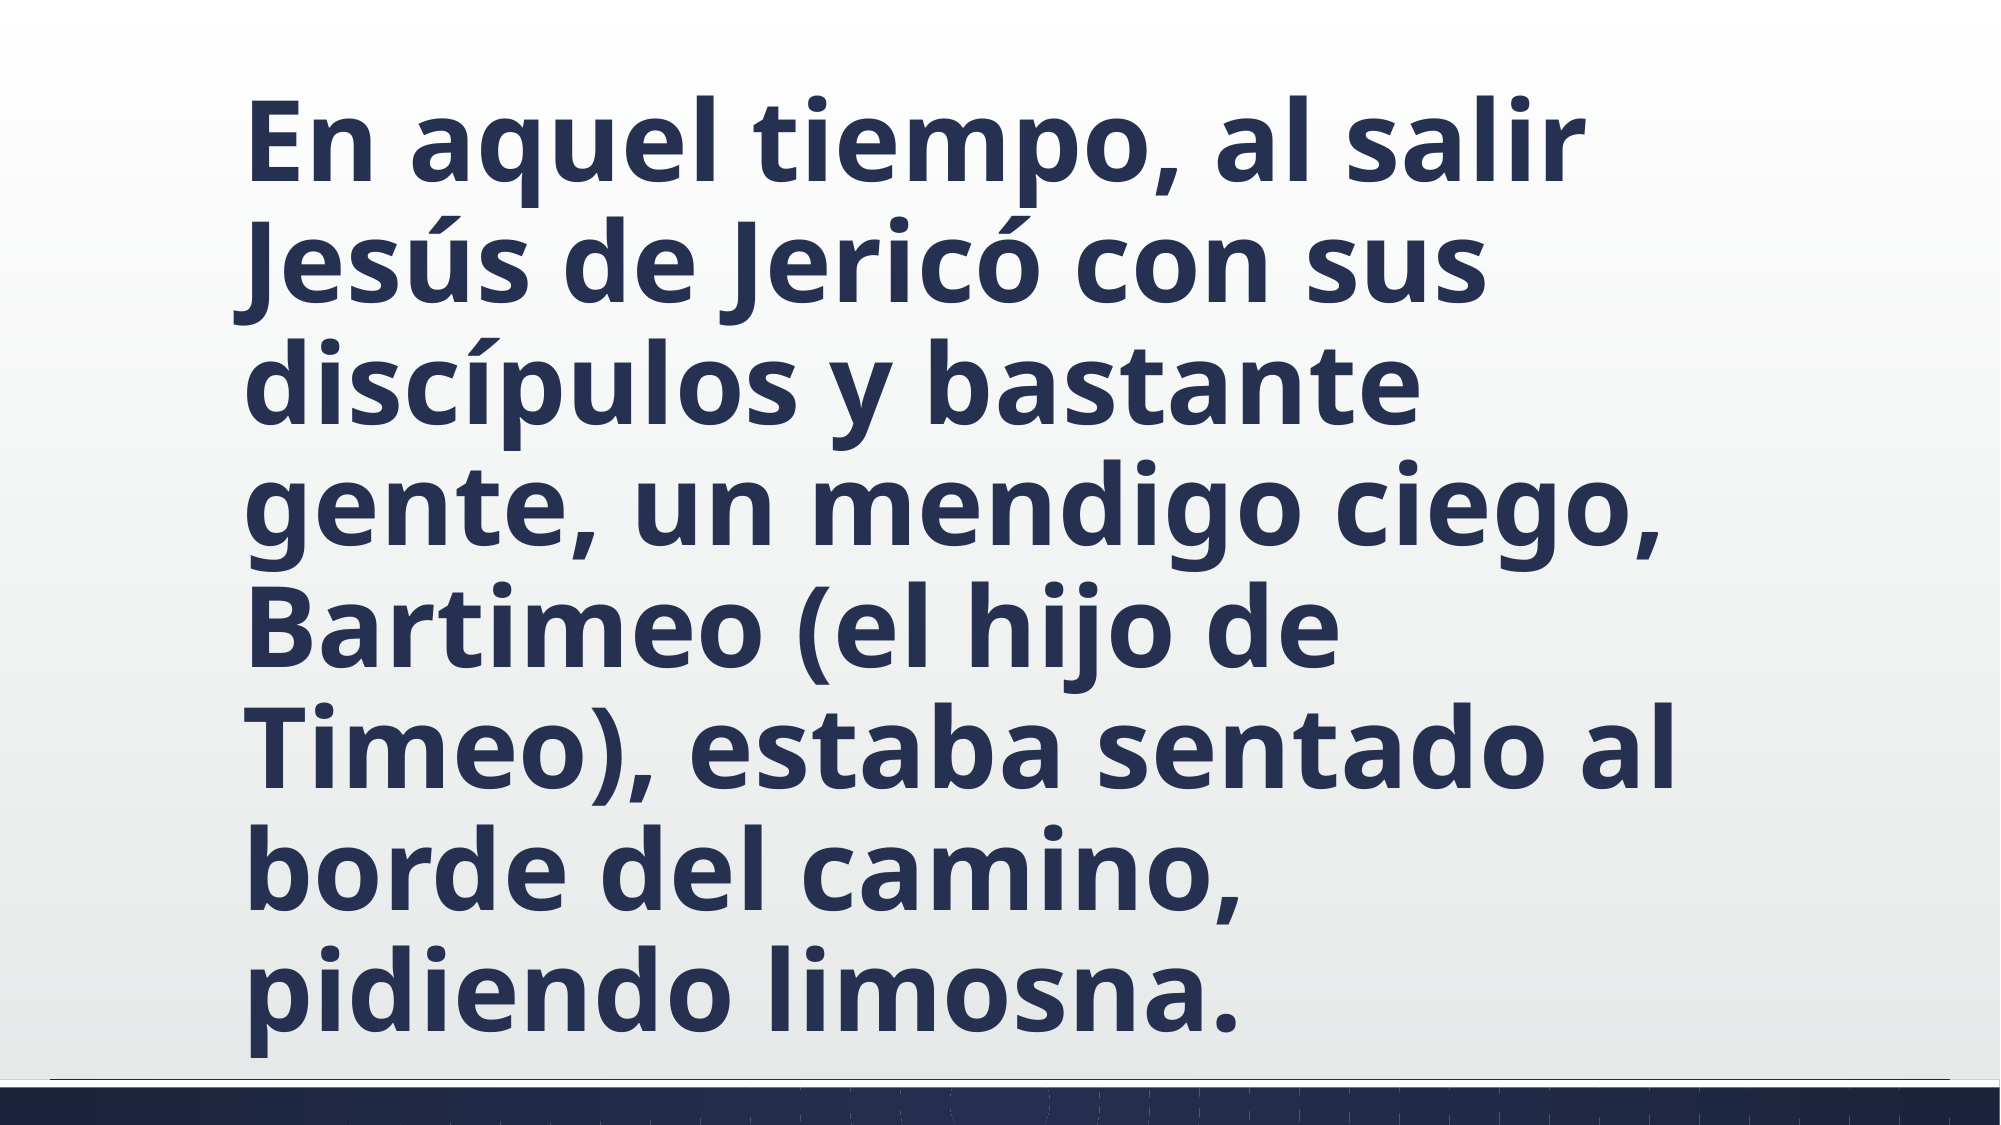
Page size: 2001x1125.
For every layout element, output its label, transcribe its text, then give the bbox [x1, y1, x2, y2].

list En aquel tiempo, al salir Jesús de Jericó con sus discípulos y bastante gente, un mendigo ciego, Bartimeo (el hijo de Timeo), estaba sentado al borde del camino, pidiendo limosna. [219, 76, 1780, 990]
